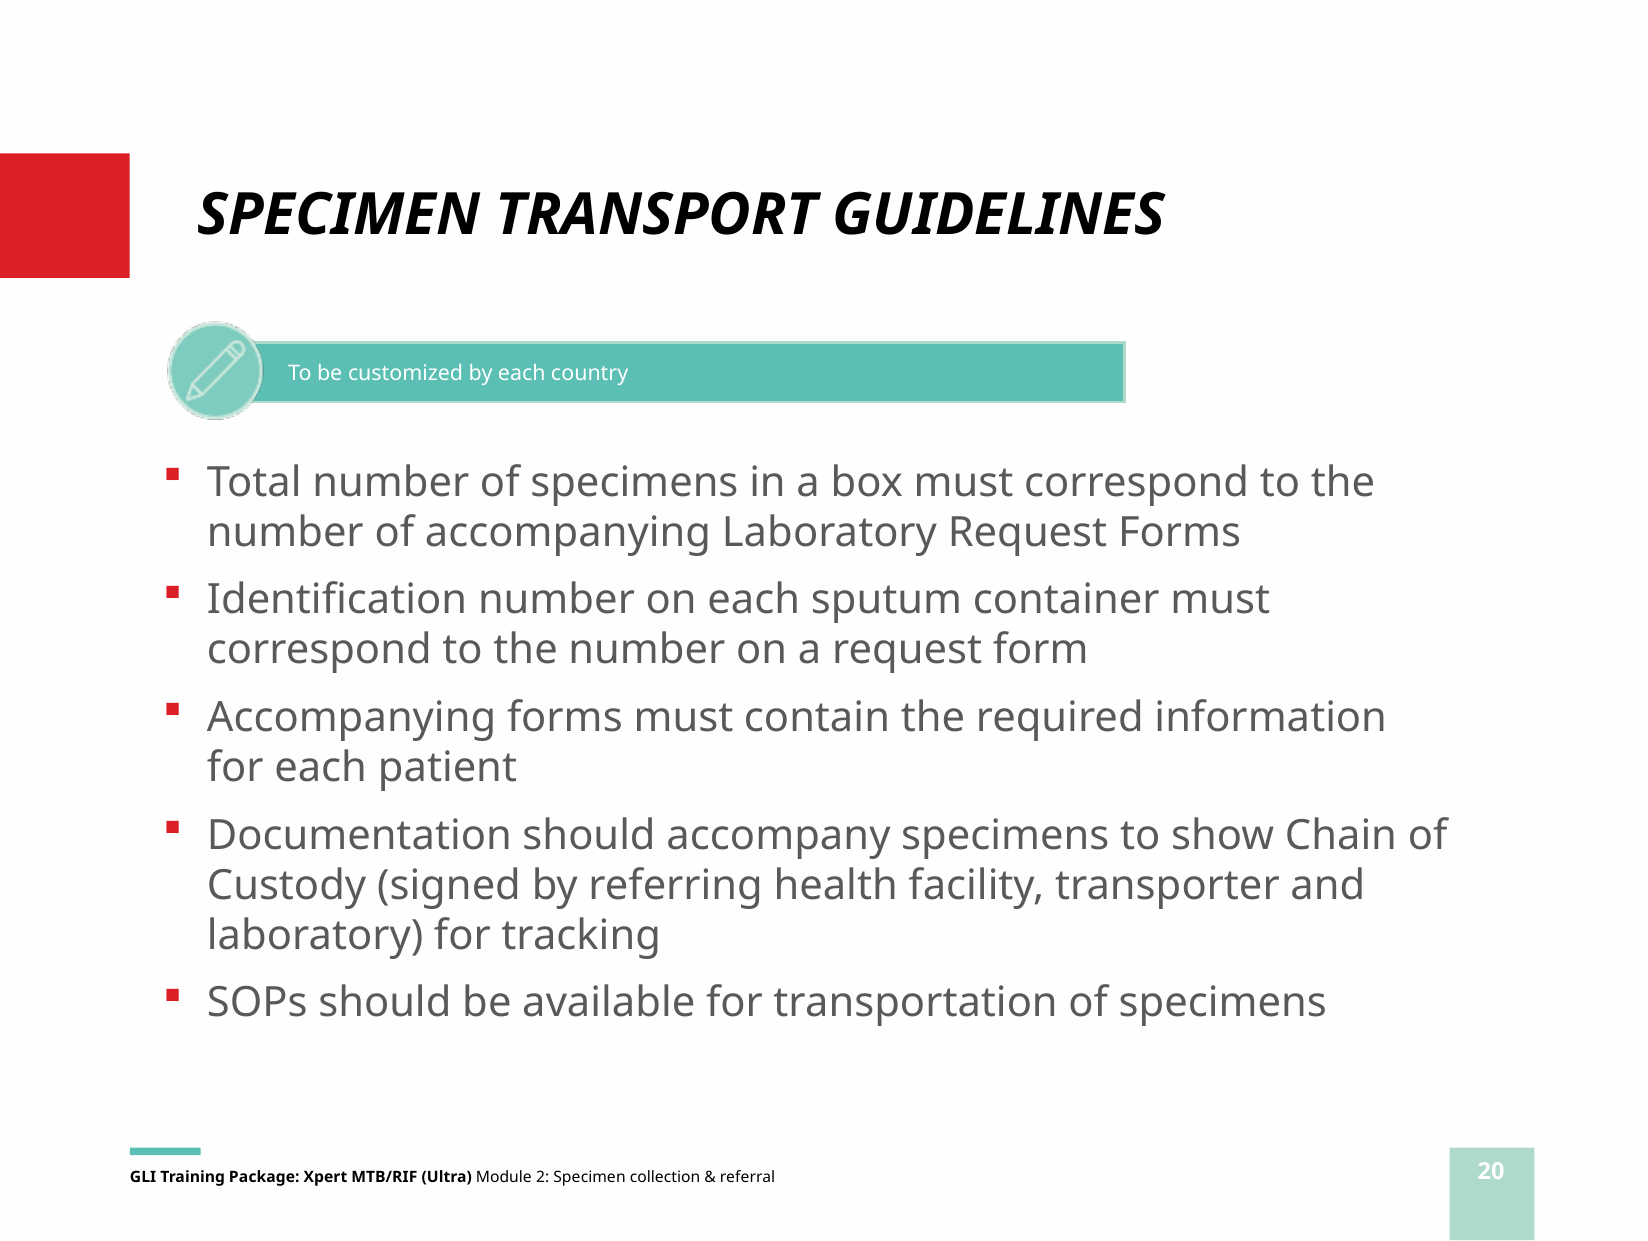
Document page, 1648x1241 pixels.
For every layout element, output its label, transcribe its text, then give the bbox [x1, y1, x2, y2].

list Total number of specimens in a box must correspond to the number of accompanying Laboratory Request Forms Identification number on each sputum container must correspond to the number on a request form Accompanying forms must contain the required information for each patient Documentation should accompany specimens to show Chain of Custody (signed by referring health facility, transporter and laboratory) for tracking SOPs should be available for transportation of specimens [163, 454, 1450, 1148]
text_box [163, 317, 1229, 423]
title SPECIMEN TRANSPORT GUIDELINES [197, 153, 1450, 278]
